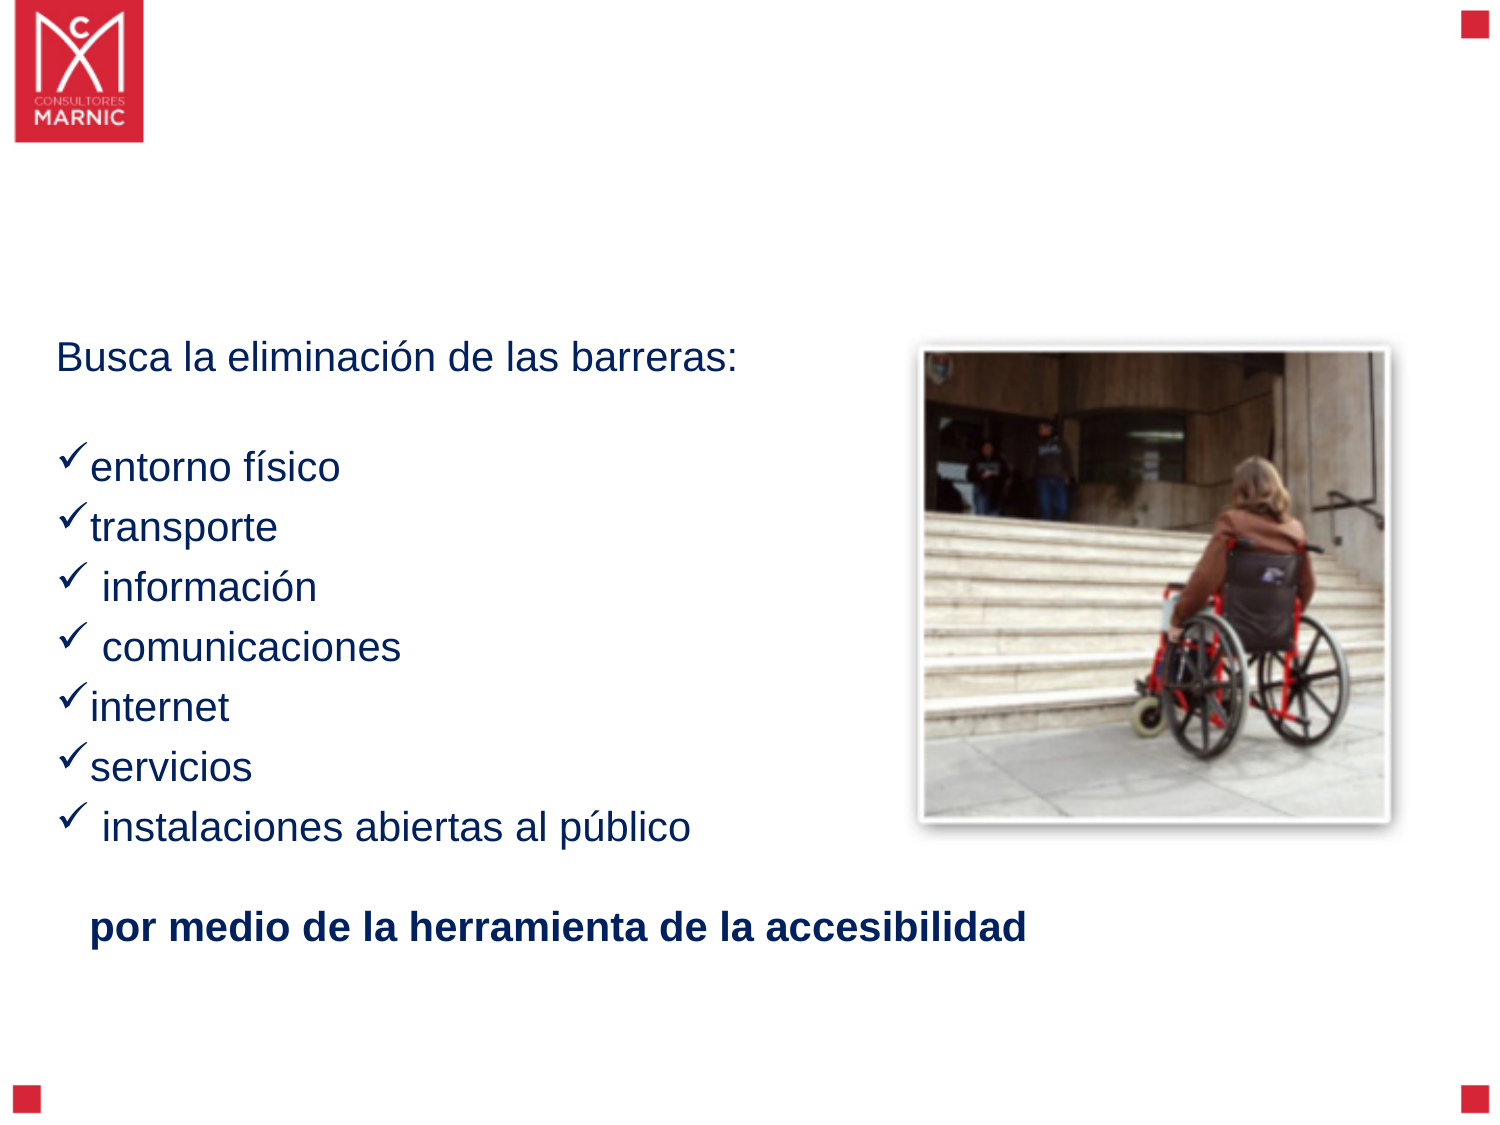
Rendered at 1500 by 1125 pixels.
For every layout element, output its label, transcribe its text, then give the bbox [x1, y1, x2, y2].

picture [0, 0, 1500, 1125]
text_box Busca la eliminación de las barreras: entorno físico transporte información comunicaciones internet servicios instalaciones abiertas al público por medio de la herramienta de la accesibilidad [41, 322, 1077, 958]
